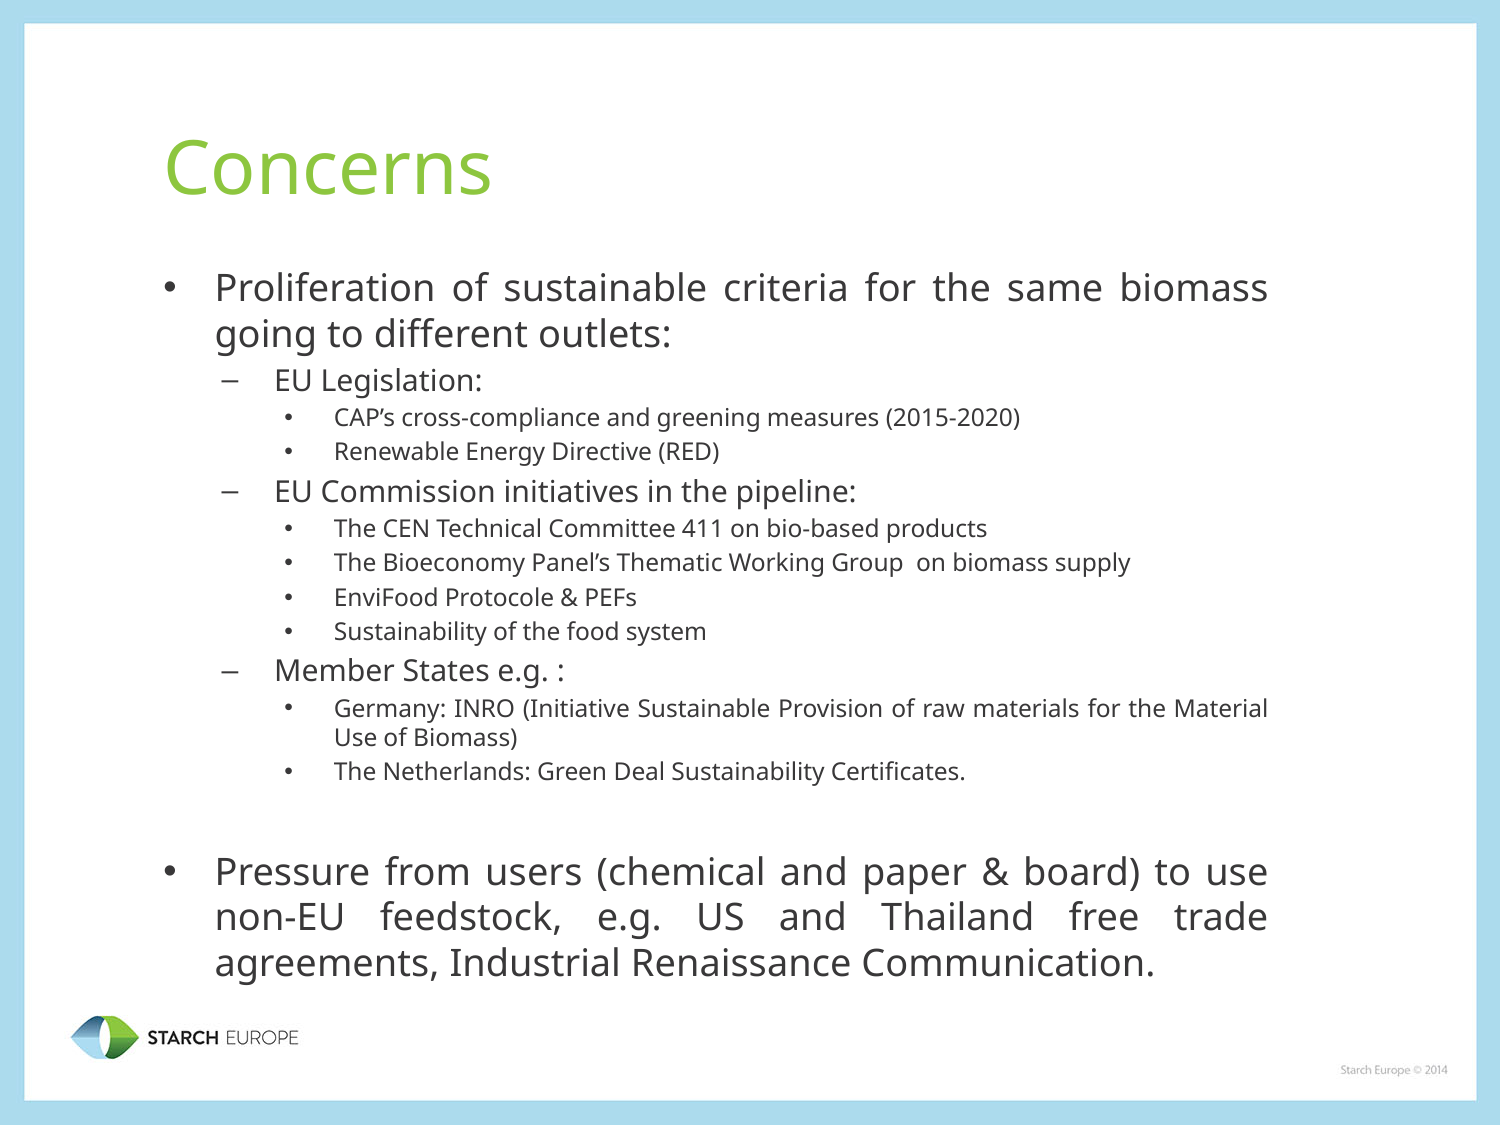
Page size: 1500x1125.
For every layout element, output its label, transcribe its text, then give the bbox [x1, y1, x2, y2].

title Concerns [148, 70, 1262, 256]
picture [0, 0, 1500, 1125]
list Proliferation of sustainable criteria for the same biomass going to different outlets: EU Legislation: CAP’s cross-compliance and greening measures (2015-2020) Renewable Energy Directive (RED) EU Commission initiatives in the pipeline: The CEN Technical Committee 411 on bio-based products The Bioeconomy Panel’s Thematic Working Group on biomass supply EnviFood Protocole & PEFs Sustainability of the food system Member States e.g. : Germany: INRO (Initiative Sustainable Provision of raw materials for the Material Use of Biomass) The Netherlands: Green Deal Sustainability Certificates. Pressure from users (chemical and paper & board) to use non-EU feedstock, e.g. US and Thailand free trade agreements, Industrial Renaissance Communication. [148, 256, 1285, 999]
